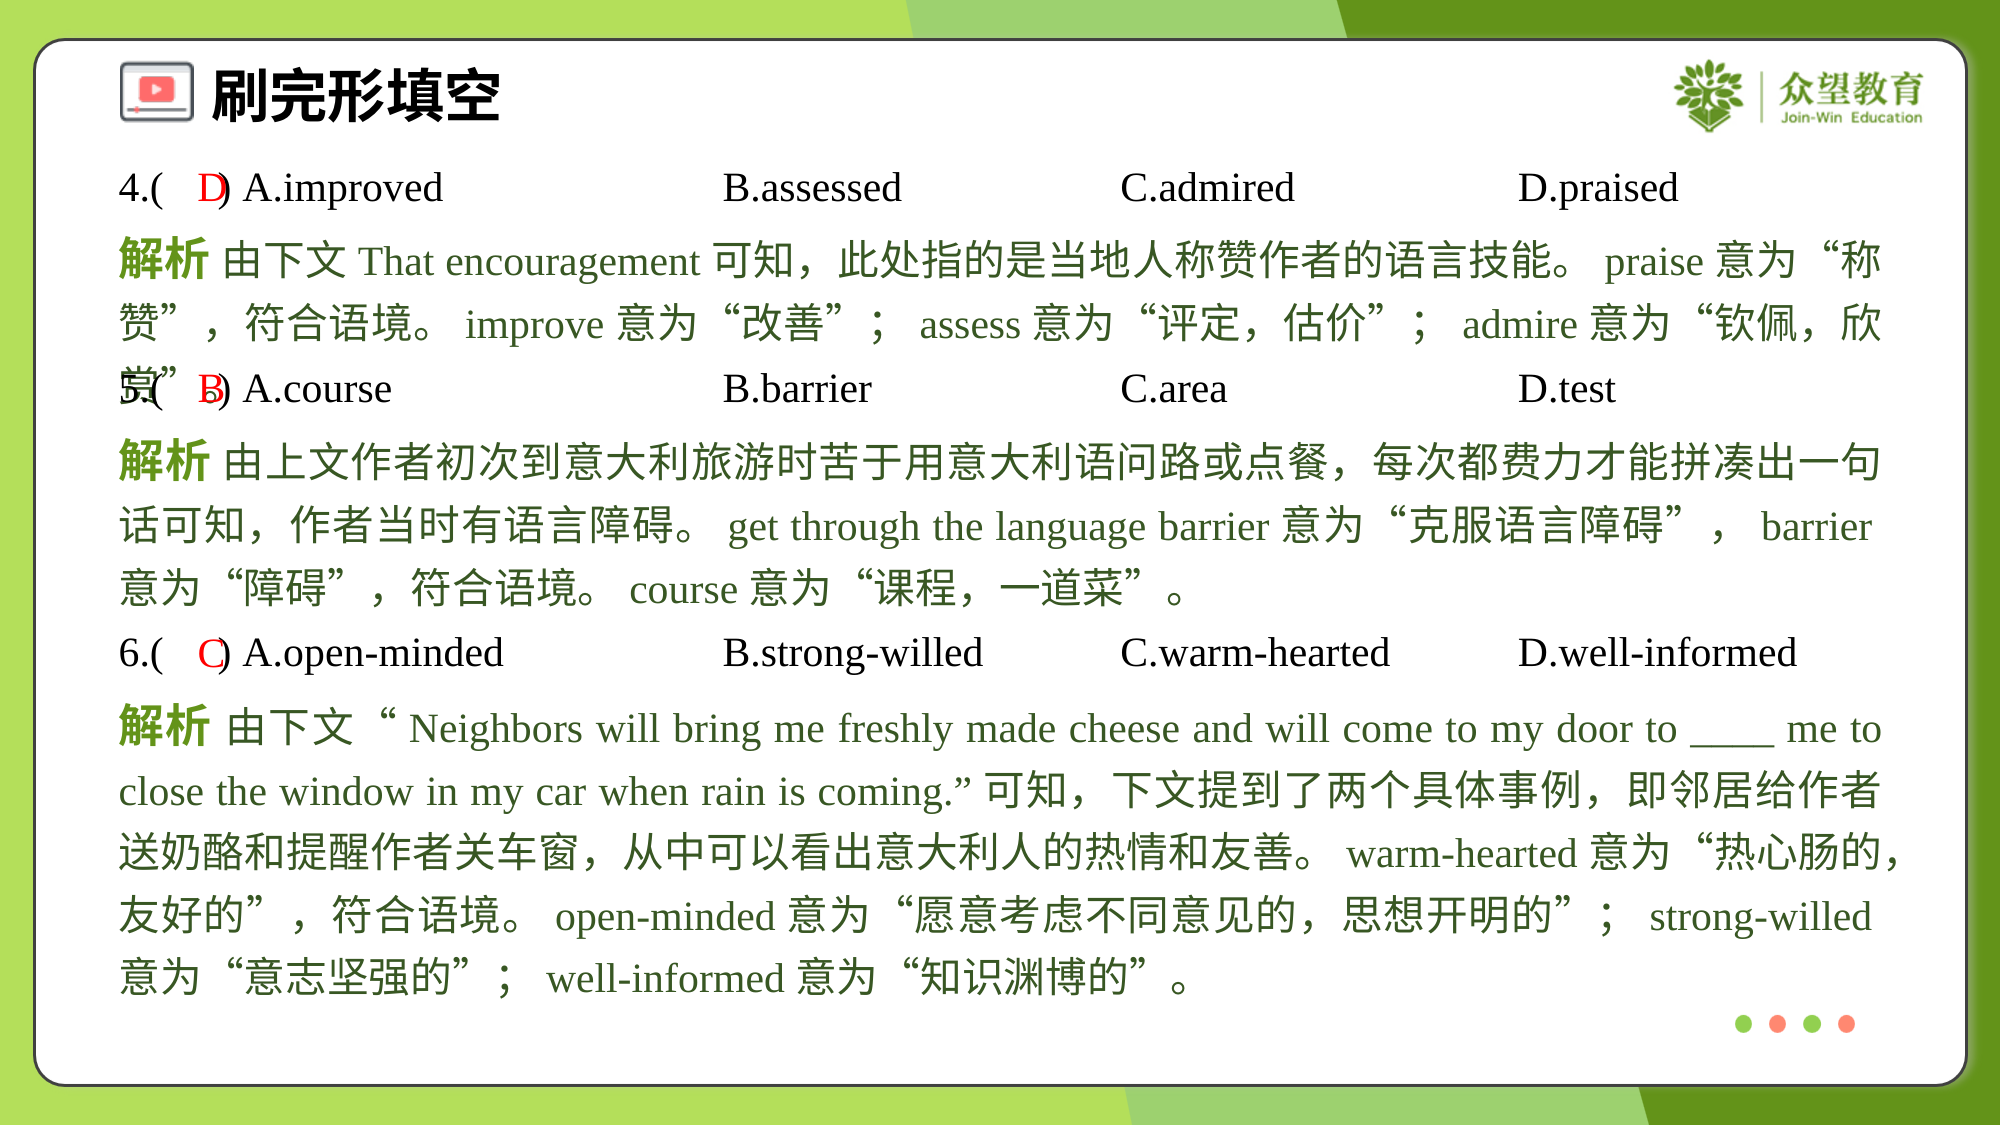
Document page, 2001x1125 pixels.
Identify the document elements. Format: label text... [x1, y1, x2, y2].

text_box C [192, 612, 231, 671]
text_box 4.( ) A.improved B.assessed C.admired D.praised [233, 146, 1883, 204]
text_box 解析 由上文作者初次到意大利旅游时苦于用意大利语问路或点餐，每次都费力才能拼凑出一句话可知，作者当时有语言障碍。get through the language barrier意为“克服语言障碍”，barrier意为“障碍”，符合语境。course意为“课程，一道菜”。 [118, 417, 1883, 607]
text_box 6.( ) A.open-minded B.strong-willed C.warm-hearted D.well-informed [118, 612, 192, 670]
text_box 6.( ) A.open-minded B.strong-willed C.warm-hearted D.well-informed [231, 612, 1883, 670]
text_box 4.( ) A.improved B.assessed C.admired D.praised [118, 146, 192, 204]
picture [0, 0, 2000, 1125]
text_box 解析 由下文“Neighbors will bring me freshly made cheese and will come to my door to ____ me to close the window in my car when rain is coming.”可知，下文提到了两个具体事例，即邻居给作者送奶酪和提醒作者关车窗，从中可以看出意大利人的热情和友善。warm-hearted意为“热心肠的，友好的”，符合语境。open-minded意为“愿意考虑不同意见的，思想开明的”；strong-willed意为“意志坚强的”；well-informed意为“知识渊博的”。 [118, 682, 1883, 997]
text_box D [192, 146, 233, 205]
text_box 解析 由下文That encouragement可知，此处指的是当地人称赞作者的语言技能。praise意为“称赞”，符合语境。improve意为“改善”；assess意为“评定，估价”；admire意为“钦佩，欣赏”。 [118, 215, 1883, 343]
text_box 5.( ) A.course B.barrier C.area D.test [231, 348, 1883, 406]
text_box B [192, 348, 231, 406]
text_box 5.( ) A.course B.barrier C.area D.test [118, 348, 192, 406]
